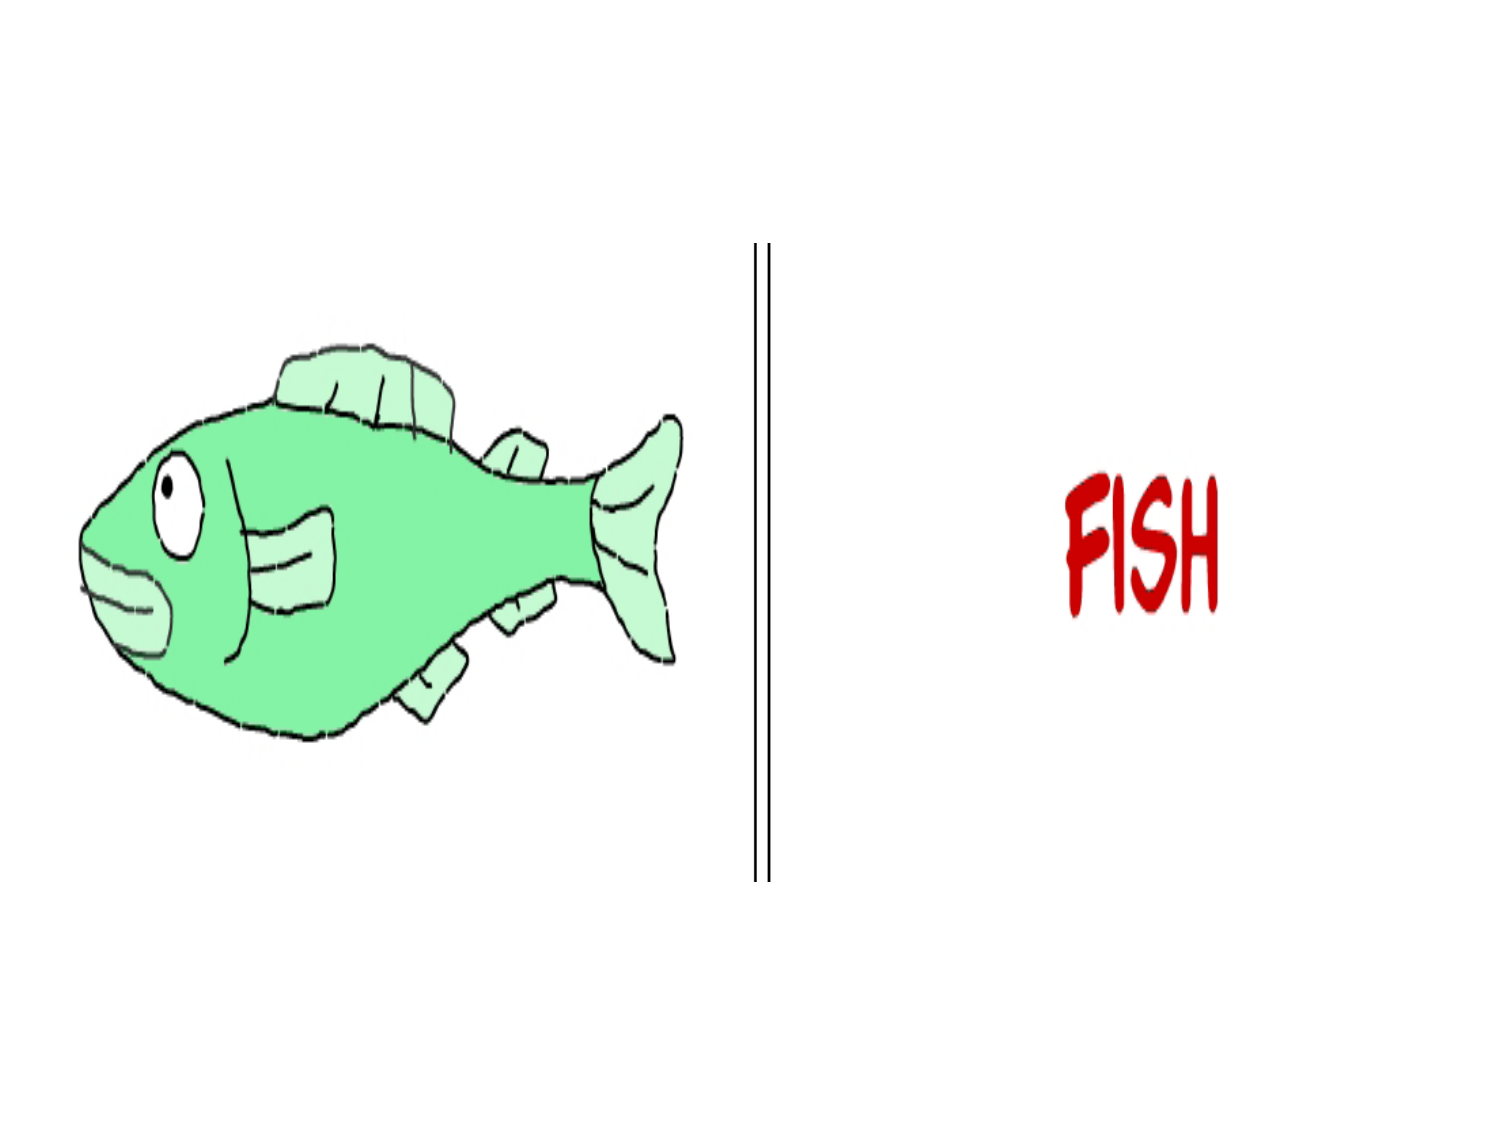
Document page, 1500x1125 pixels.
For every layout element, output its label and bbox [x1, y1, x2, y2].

picture [0, 243, 1500, 882]
